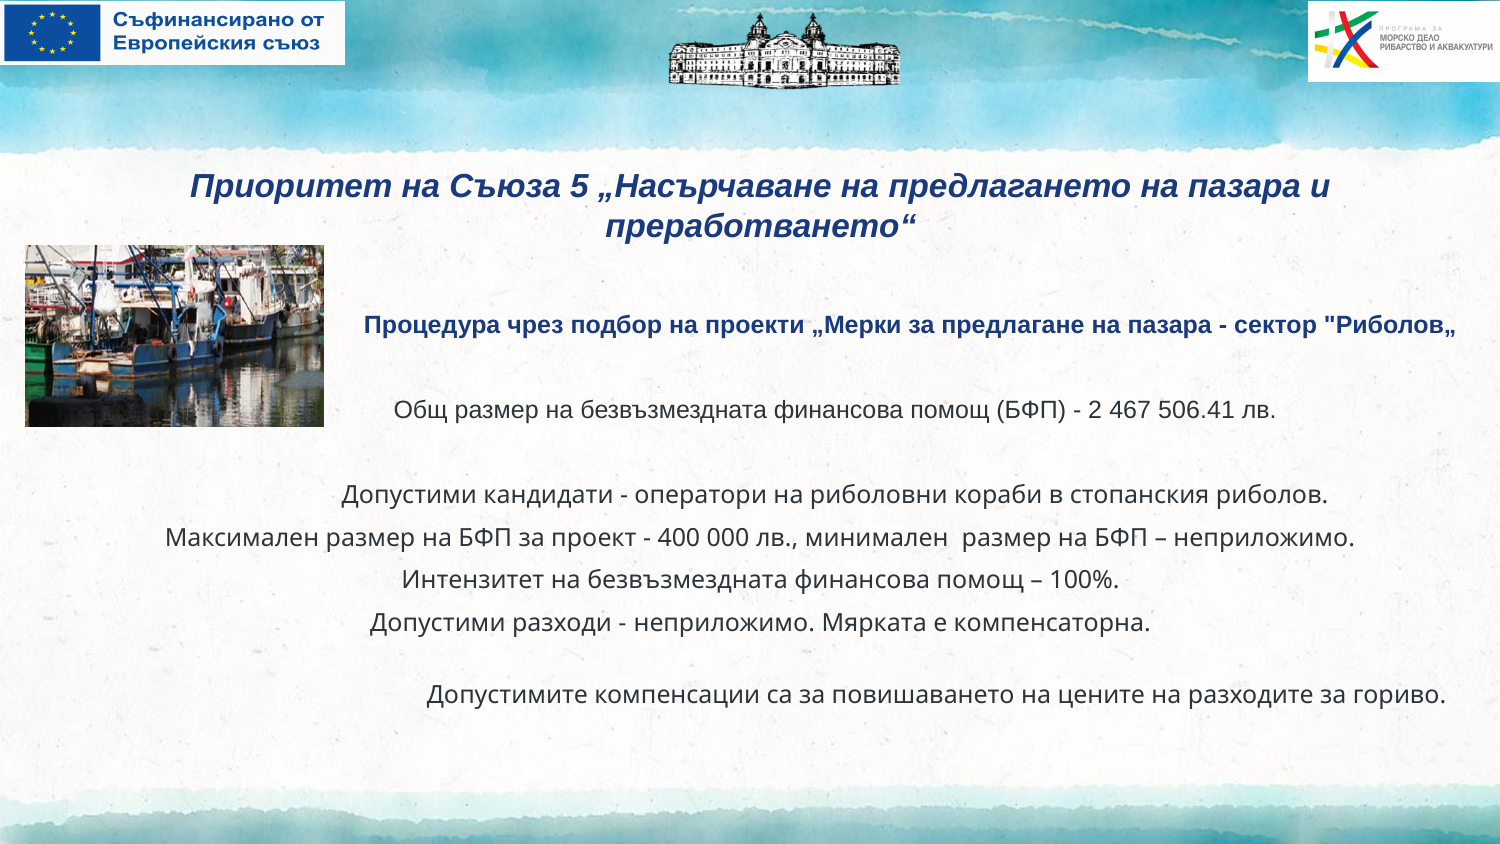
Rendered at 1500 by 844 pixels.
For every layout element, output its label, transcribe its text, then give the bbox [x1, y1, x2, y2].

list Приоритет на Съюза 5 „Насърчаване на предлагането на пазара и преработването“ Процедура чрез подбор на проекти „Мерки за предлагане на пазара - сектор "Риболов„ Общ размер на безвъзмездната финансова помощ (БФП) - 2 467 506.41 лв. Допустими кандидати - оператори на риболовни кораби в стопанския риболов. Максимален размер на БФП за проект - 400 000 лв., минимален размер на БФП – неприложимо. Интензитет на безвъзмездната финансова помощ – 100%. Допустими разходи - неприложимо. Мярката е компенсаторна. Допустимите компенсации са за повишаването на цените на разходите за гориво. [24, 148, 1486, 785]
picture [0, 0, 1500, 844]
